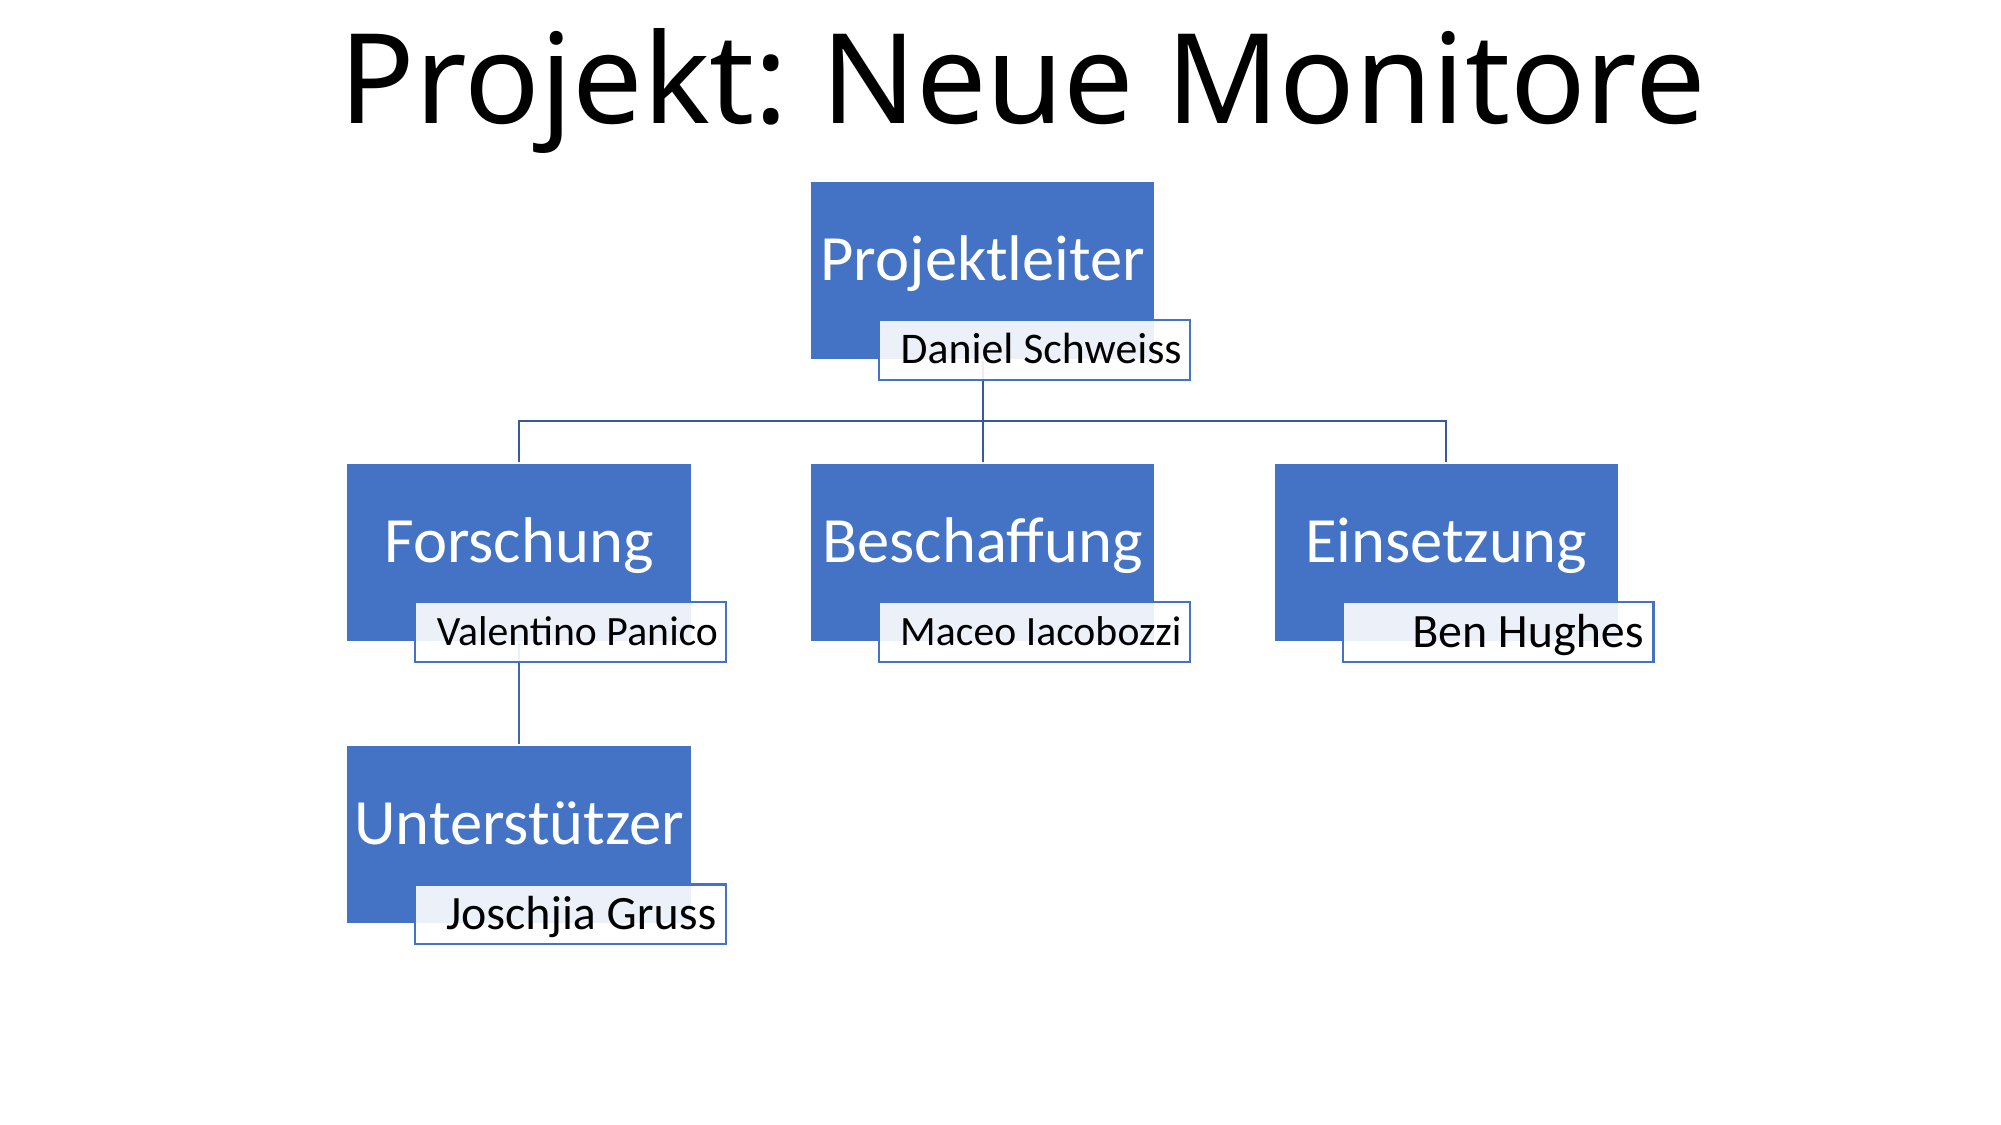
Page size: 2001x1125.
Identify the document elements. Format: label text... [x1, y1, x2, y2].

title Projekt: Neue Monitore [273, 0, 1774, 159]
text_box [333, 117, 1667, 1007]
